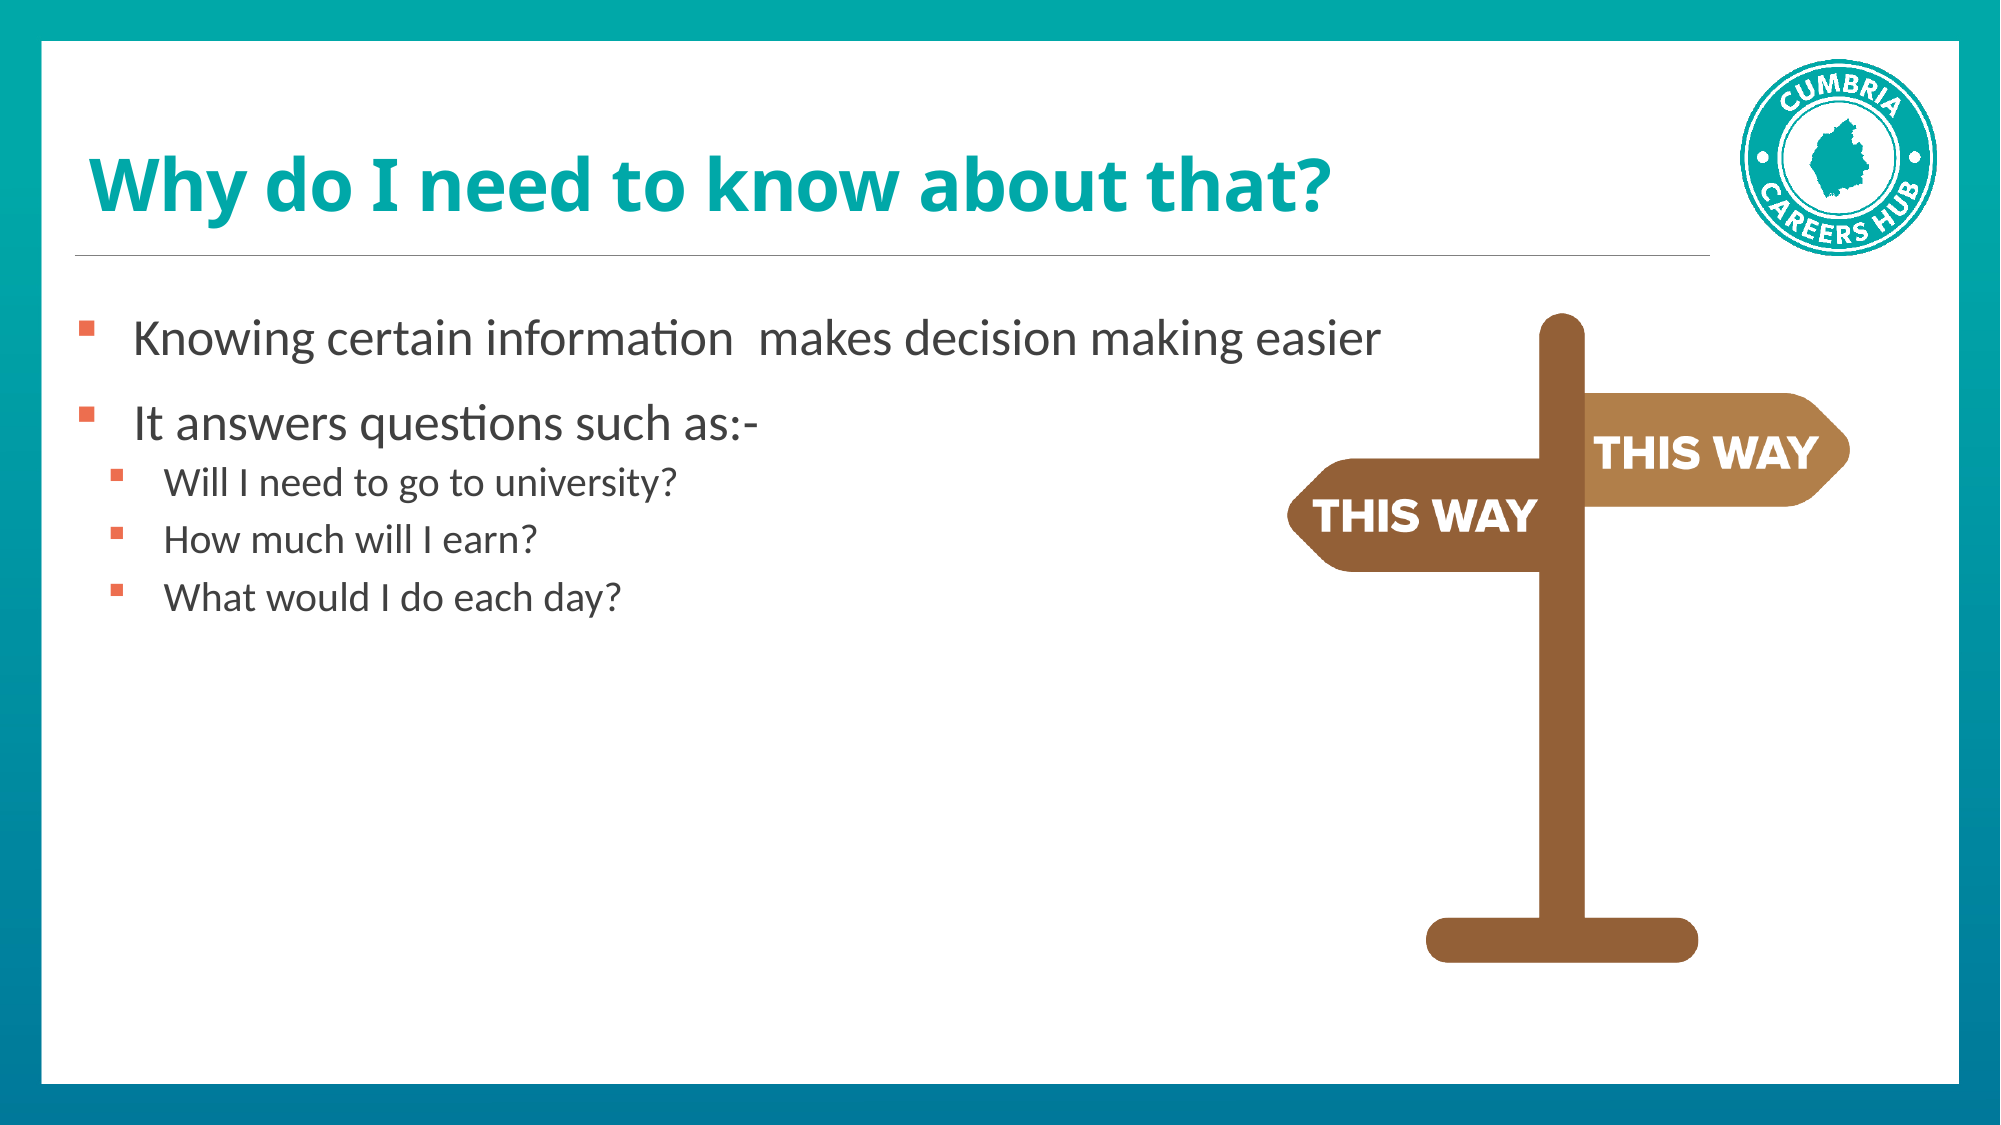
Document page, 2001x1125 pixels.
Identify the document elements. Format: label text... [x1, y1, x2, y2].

title Why do I need to know about that? [74, 122, 1725, 256]
picture [0, 0, 2000, 1083]
list Knowing certain information makes decision making easier It answers questions such as:- Will I need to go to university? How much will I earn? What would I do each day? [74, 303, 1725, 1003]
